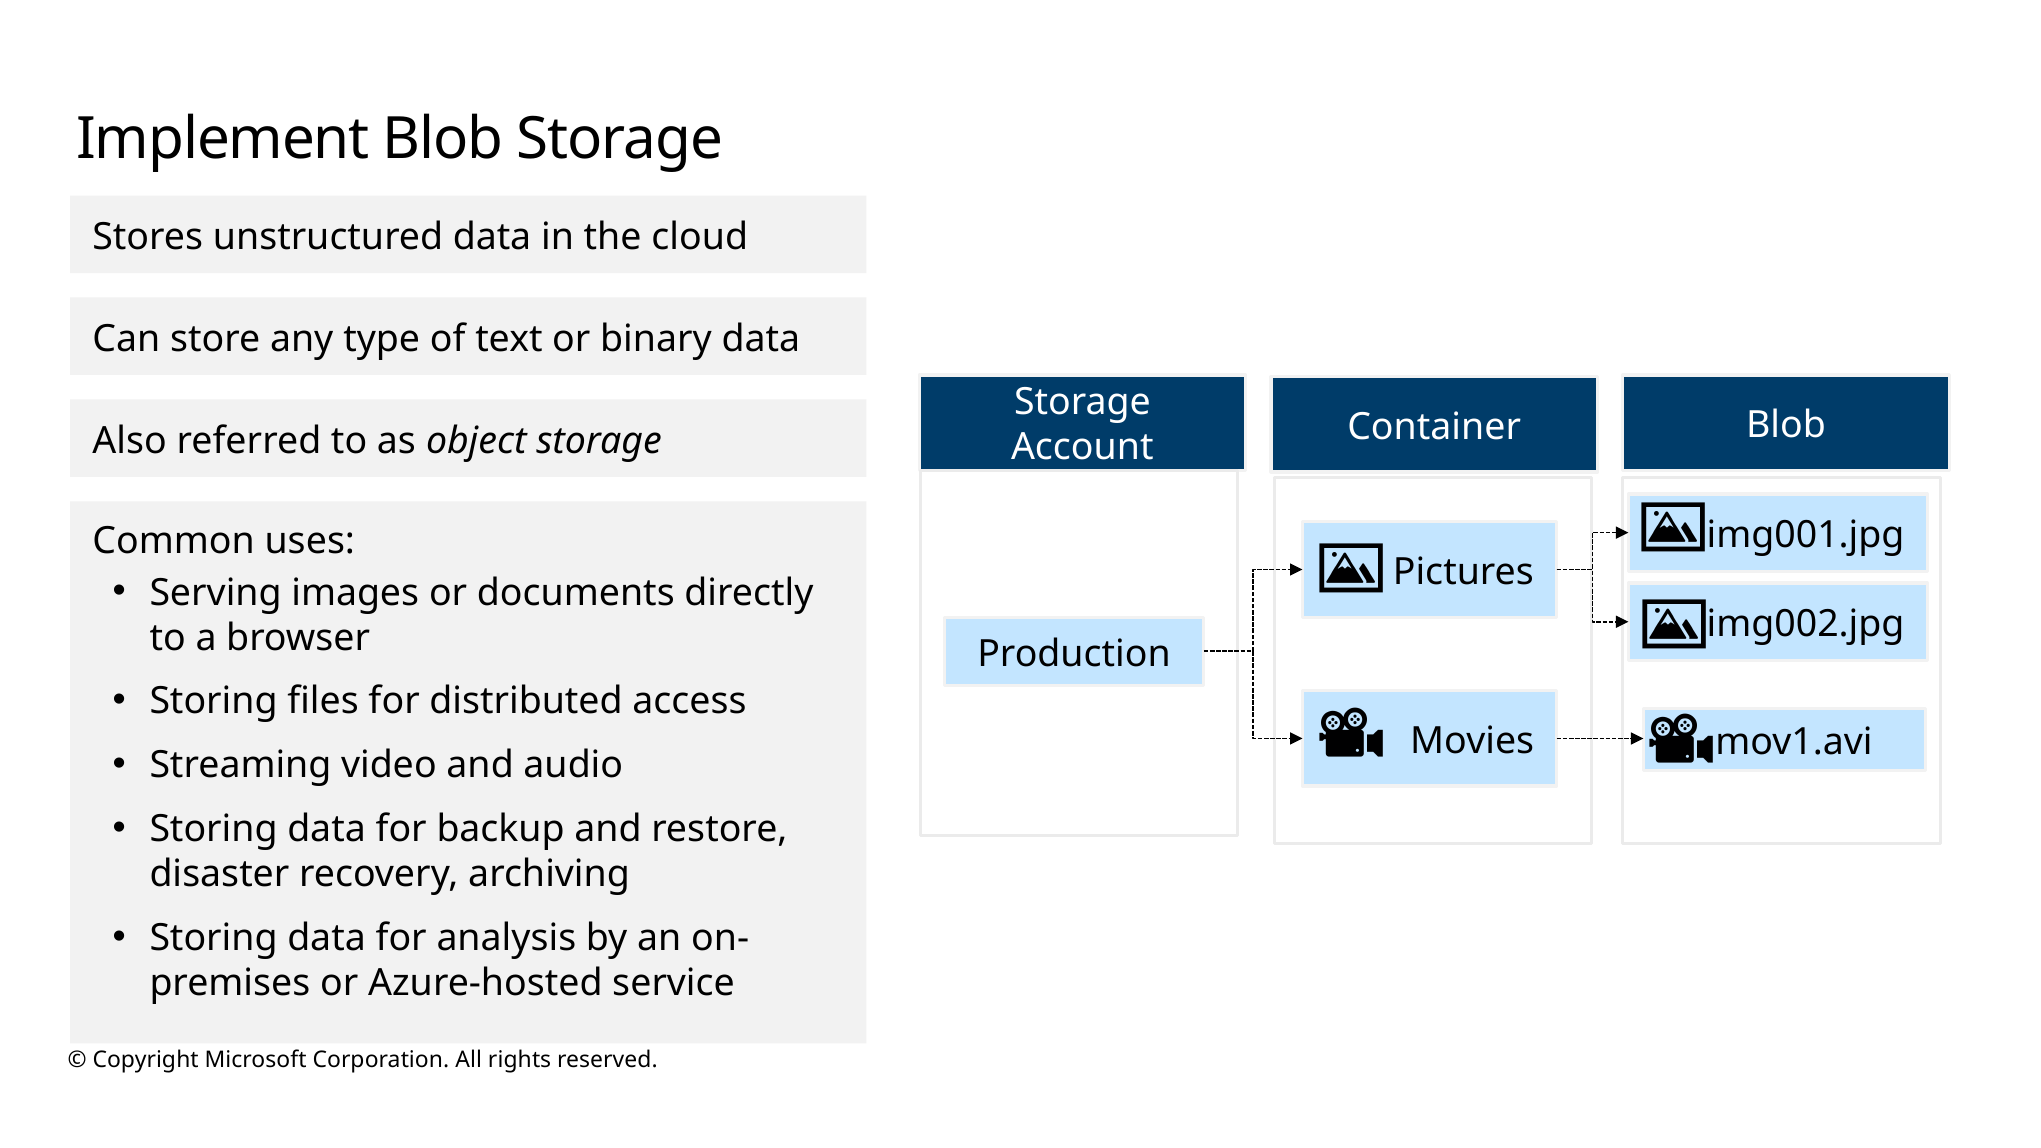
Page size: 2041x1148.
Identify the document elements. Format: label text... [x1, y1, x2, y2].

text_box Also referred to as object storage [70, 399, 867, 477]
text_box Common uses: Serving images or documents directly to a browser Storing files for distributed access Streaming video and audio Storing data for backup and restore, disaster recovery, archiving Storing data for analysis by an on-premises or Azure-hosted service [70, 501, 867, 1044]
title Implement Blob Storage [76, 93, 1968, 230]
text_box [918, 374, 1950, 844]
text_box Stores unstructured data in the cloud [70, 195, 867, 274]
text_box Can store any type of text or binary data [70, 297, 867, 375]
